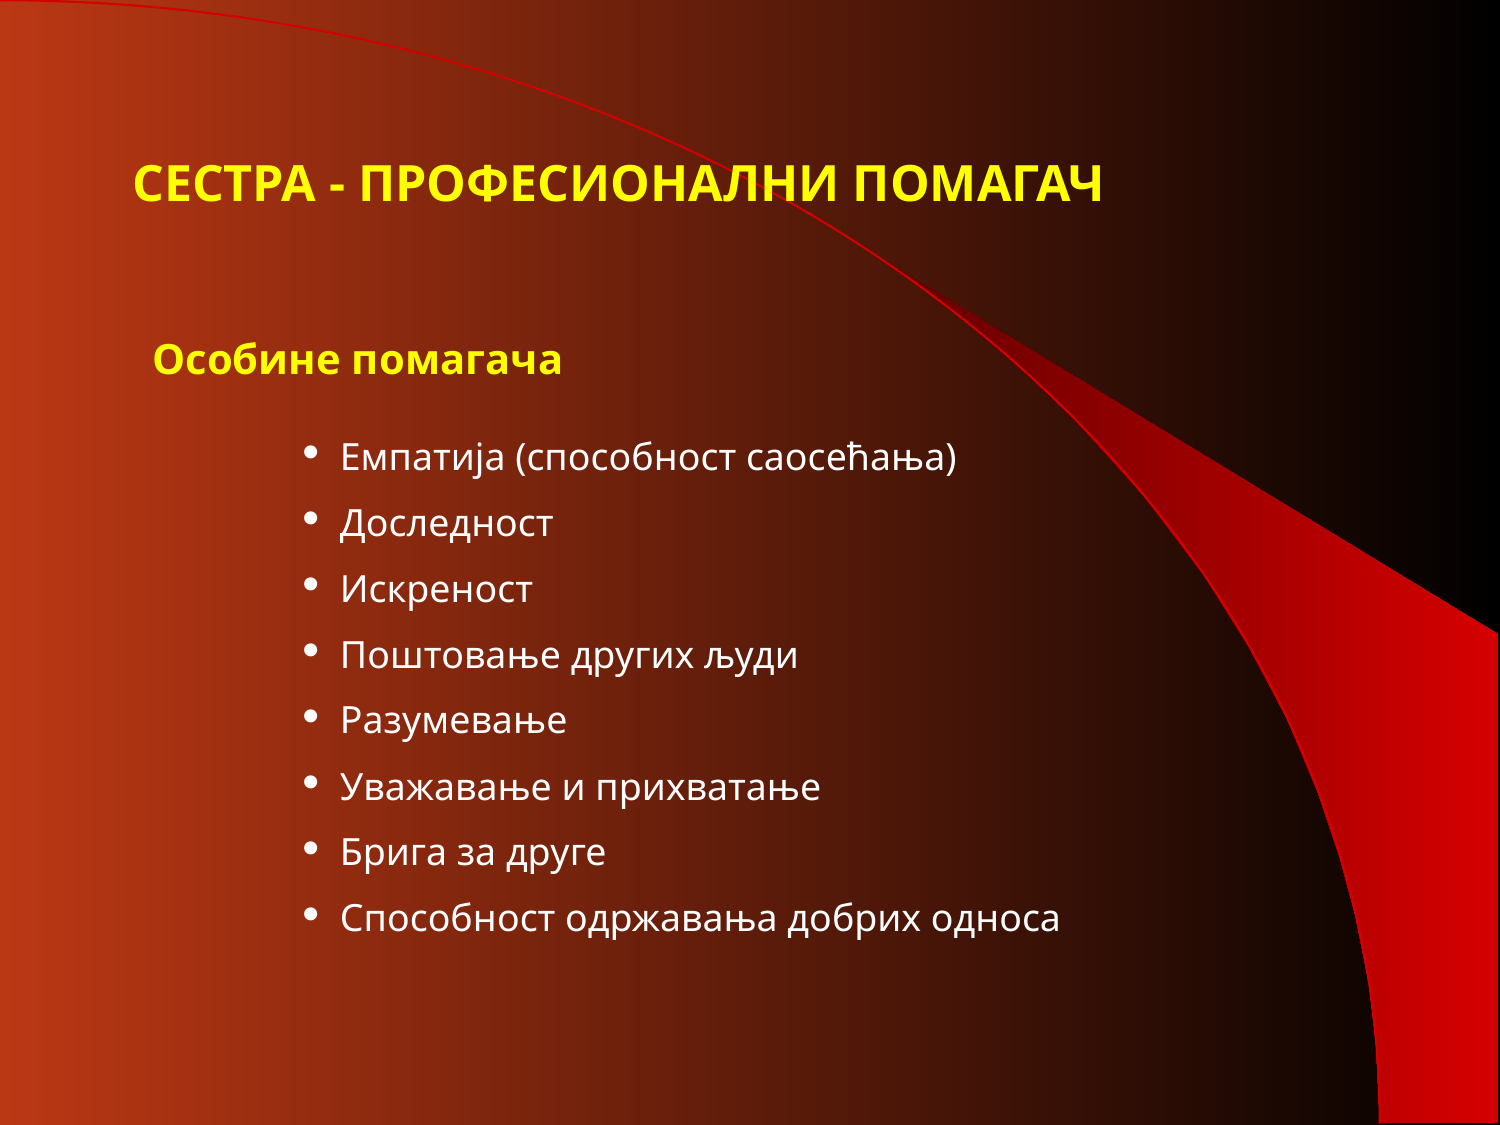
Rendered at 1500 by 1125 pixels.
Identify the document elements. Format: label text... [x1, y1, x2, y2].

title СЕСТРА - ПРОФЕСИОНАЛНИ ПОМАГАЧ [62, 99, 1176, 263]
list Особине помагача Емпатија (способност саосећања) Доследност Искреност Поштовање других људи Разумевање Уважавање и прихватање Брига за друге Способност одржавања добрих односа [137, 324, 1413, 1025]
